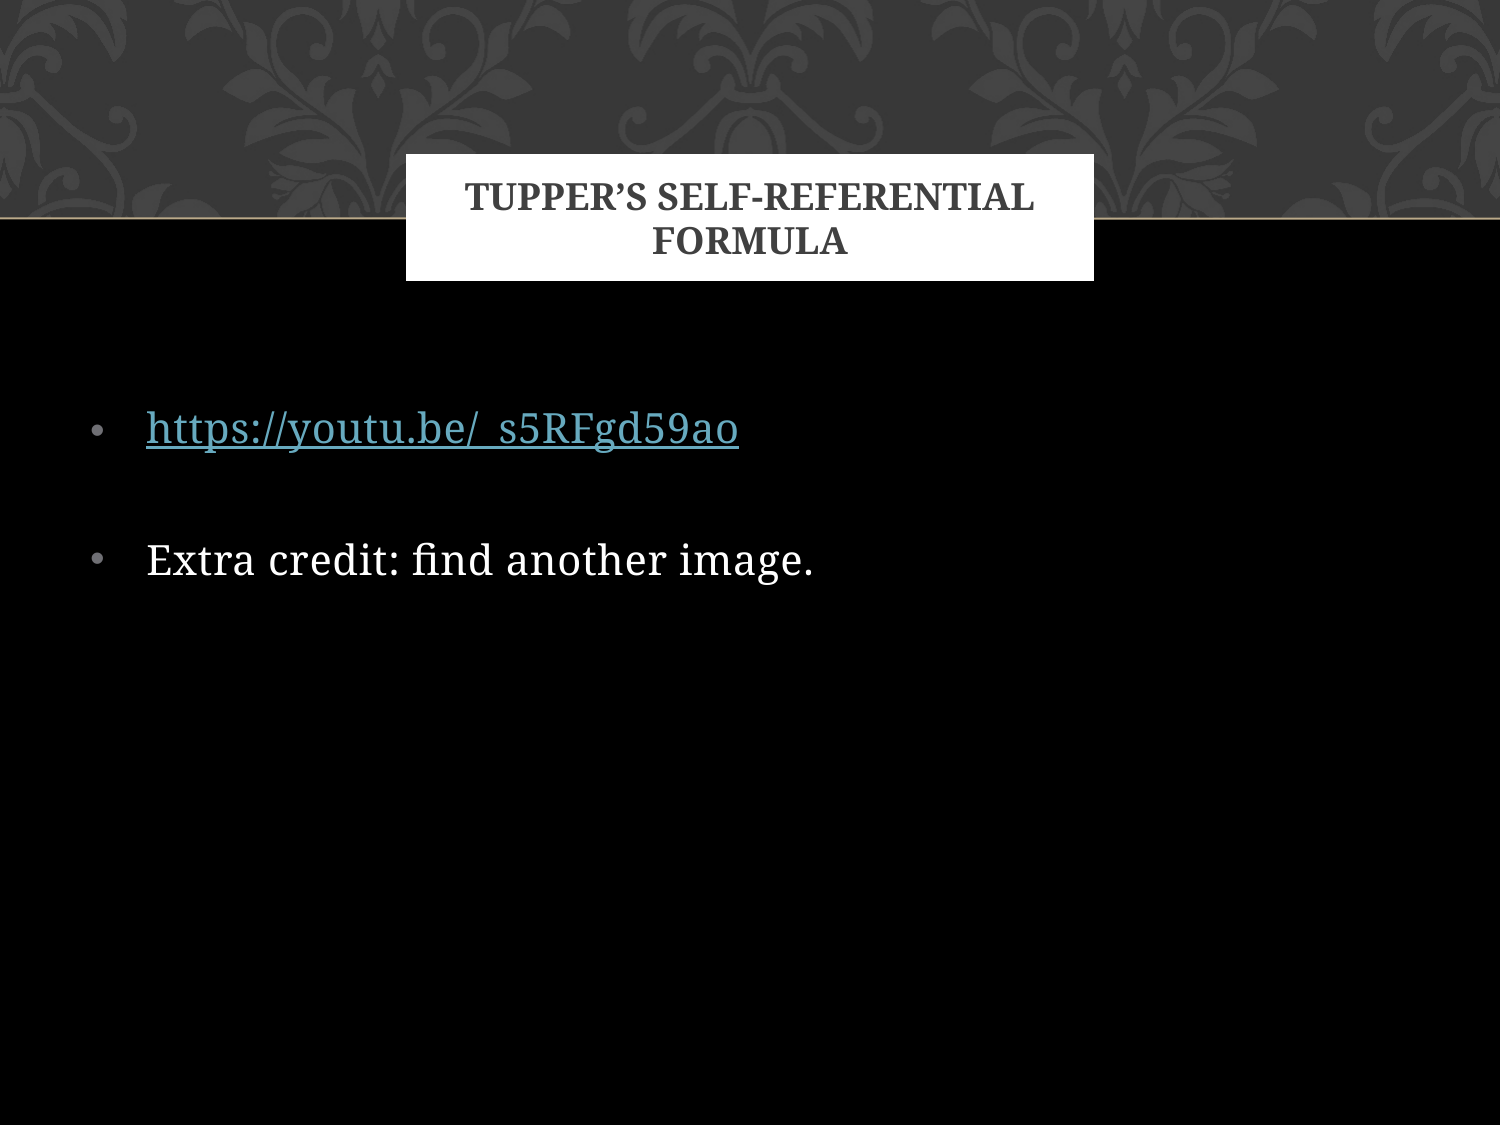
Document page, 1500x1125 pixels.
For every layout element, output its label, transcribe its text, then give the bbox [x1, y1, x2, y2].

list https://youtu.be/_s5RFgd59ao Extra credit: find another image. [75, 331, 1425, 1000]
title Tupper’s Self-Referential Formula [406, 154, 1094, 281]
